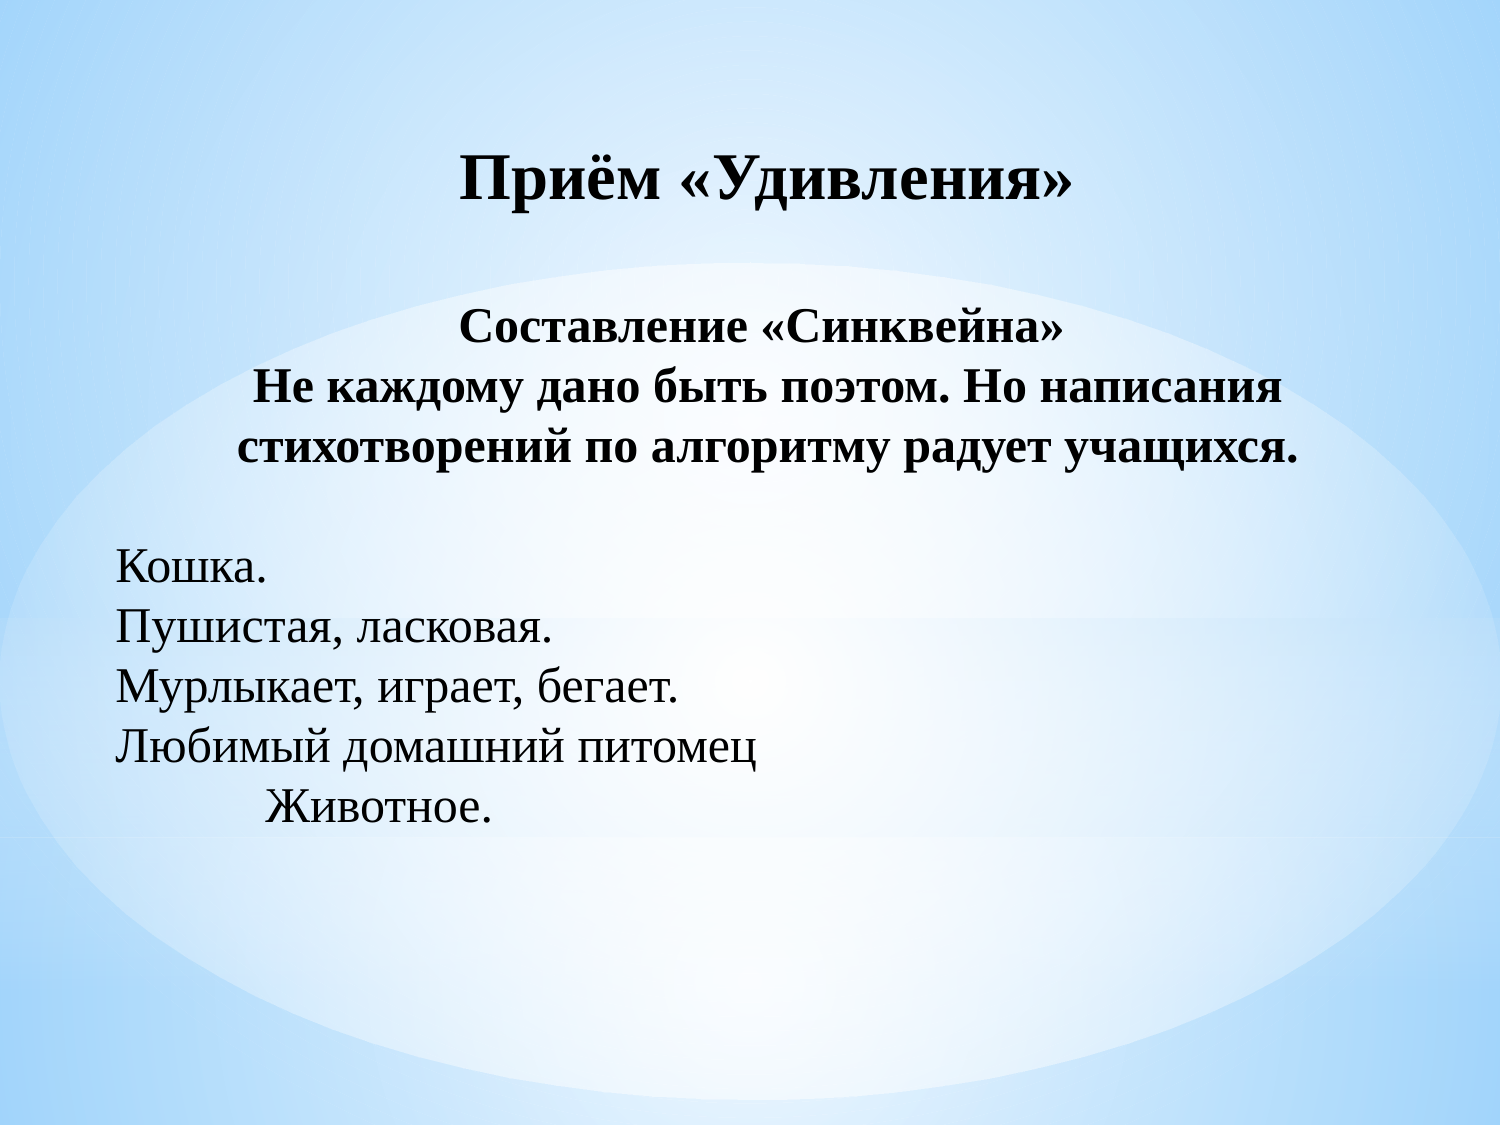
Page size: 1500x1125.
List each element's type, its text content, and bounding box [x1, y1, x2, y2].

text_box Приём «Удивления» Составление «Синквейна» Не каждому дано быть поэтом. Но написания стихотворений по алгоритму радует учащихся. Кошка. Пушистая, ласковая. Мурлыкает, играет, бегает. Любимый домашний питомец Животное. [100, 125, 1436, 961]
